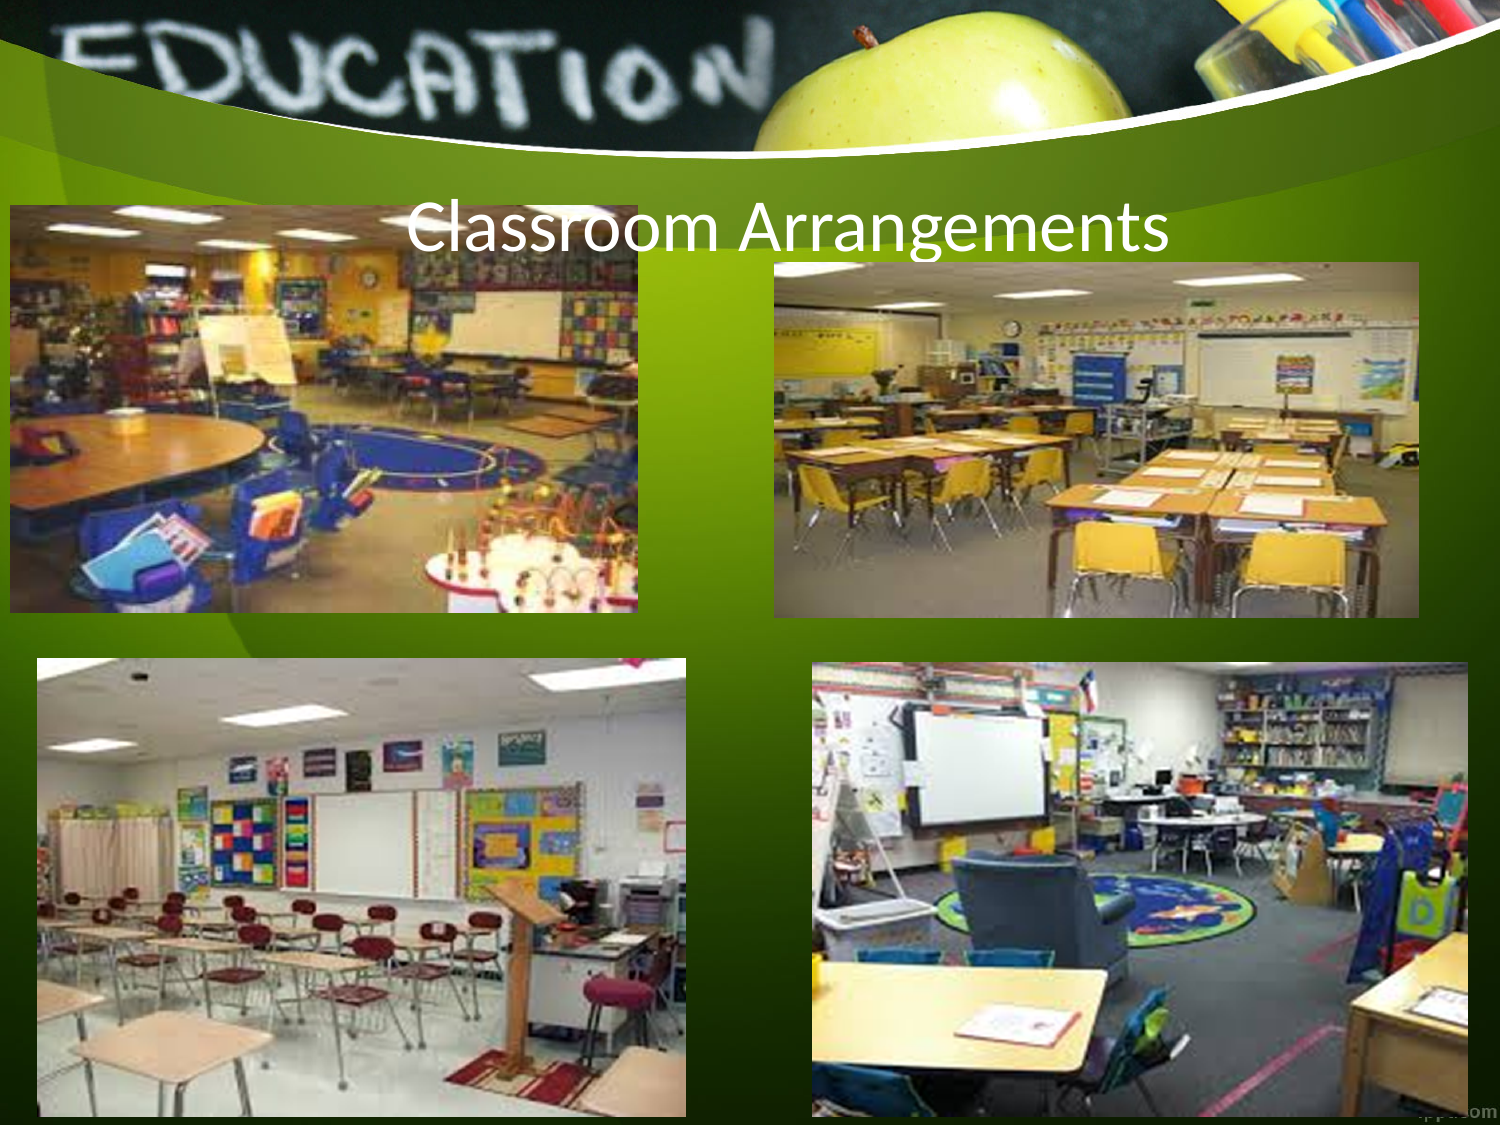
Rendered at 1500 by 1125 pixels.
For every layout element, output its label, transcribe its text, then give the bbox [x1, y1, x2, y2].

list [10, 205, 638, 613]
picture [0, 0, 1500, 1125]
title Classroom Arrangements [237, 149, 1340, 293]
